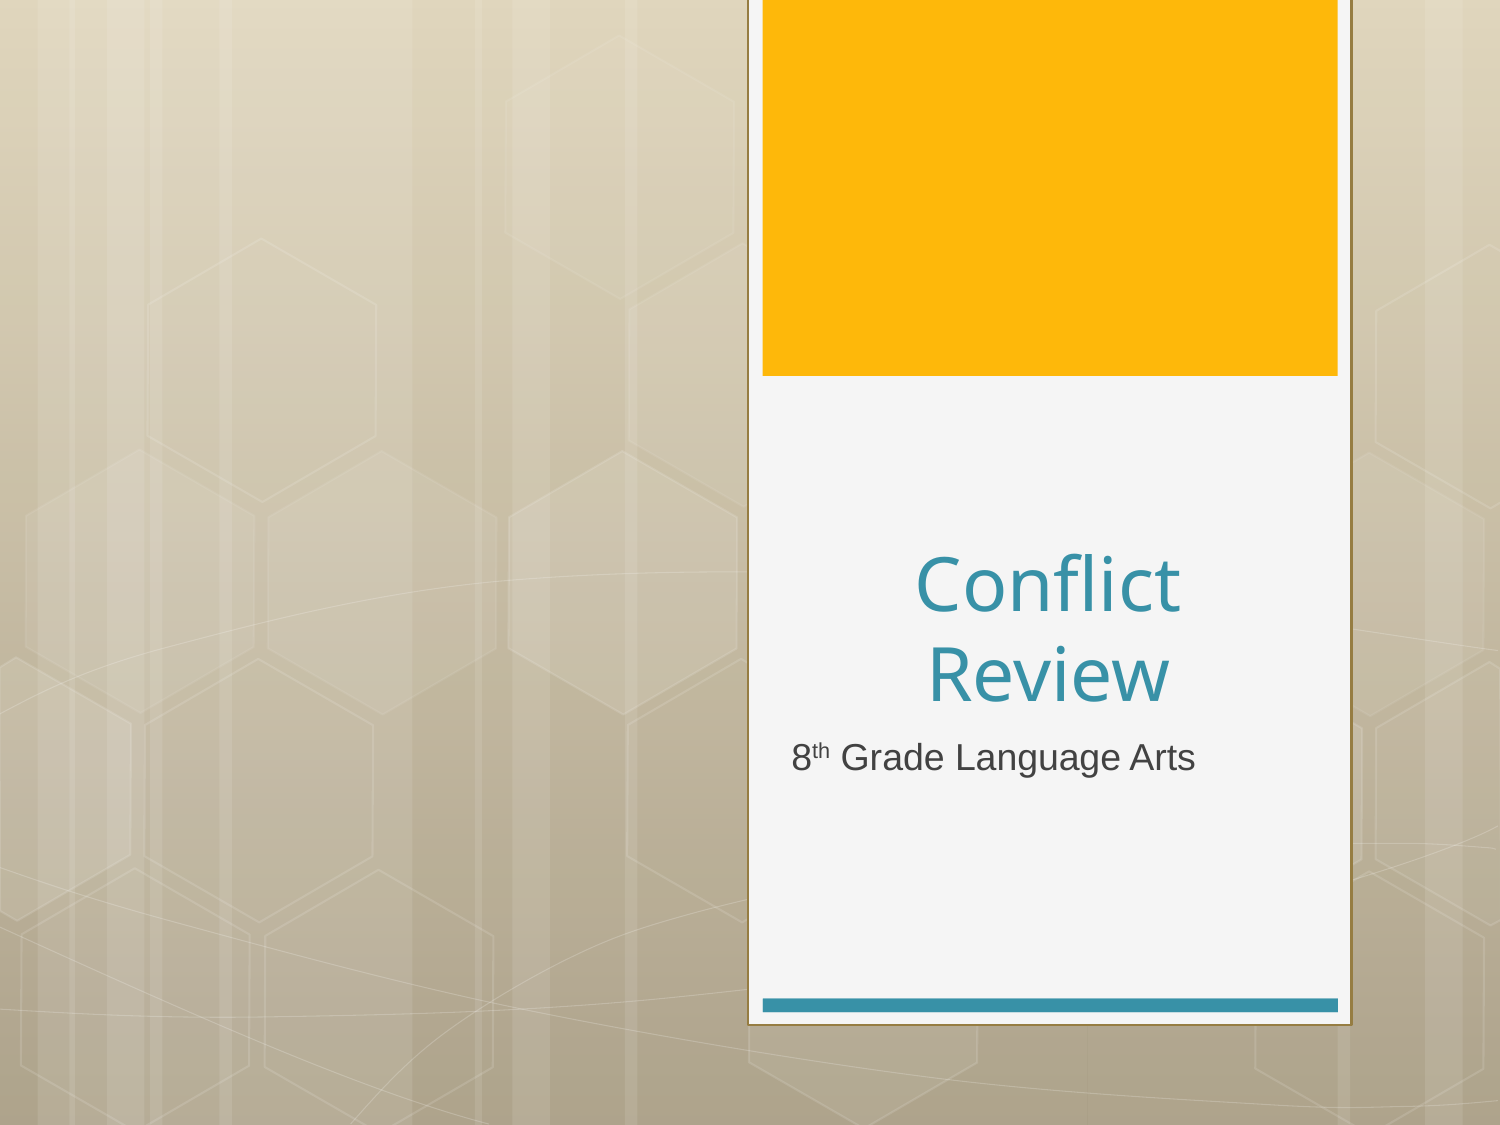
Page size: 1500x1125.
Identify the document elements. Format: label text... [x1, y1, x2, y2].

title Conflict Review [776, 444, 1320, 724]
subtitle 8th Grade Language Arts [776, 725, 1320, 933]
